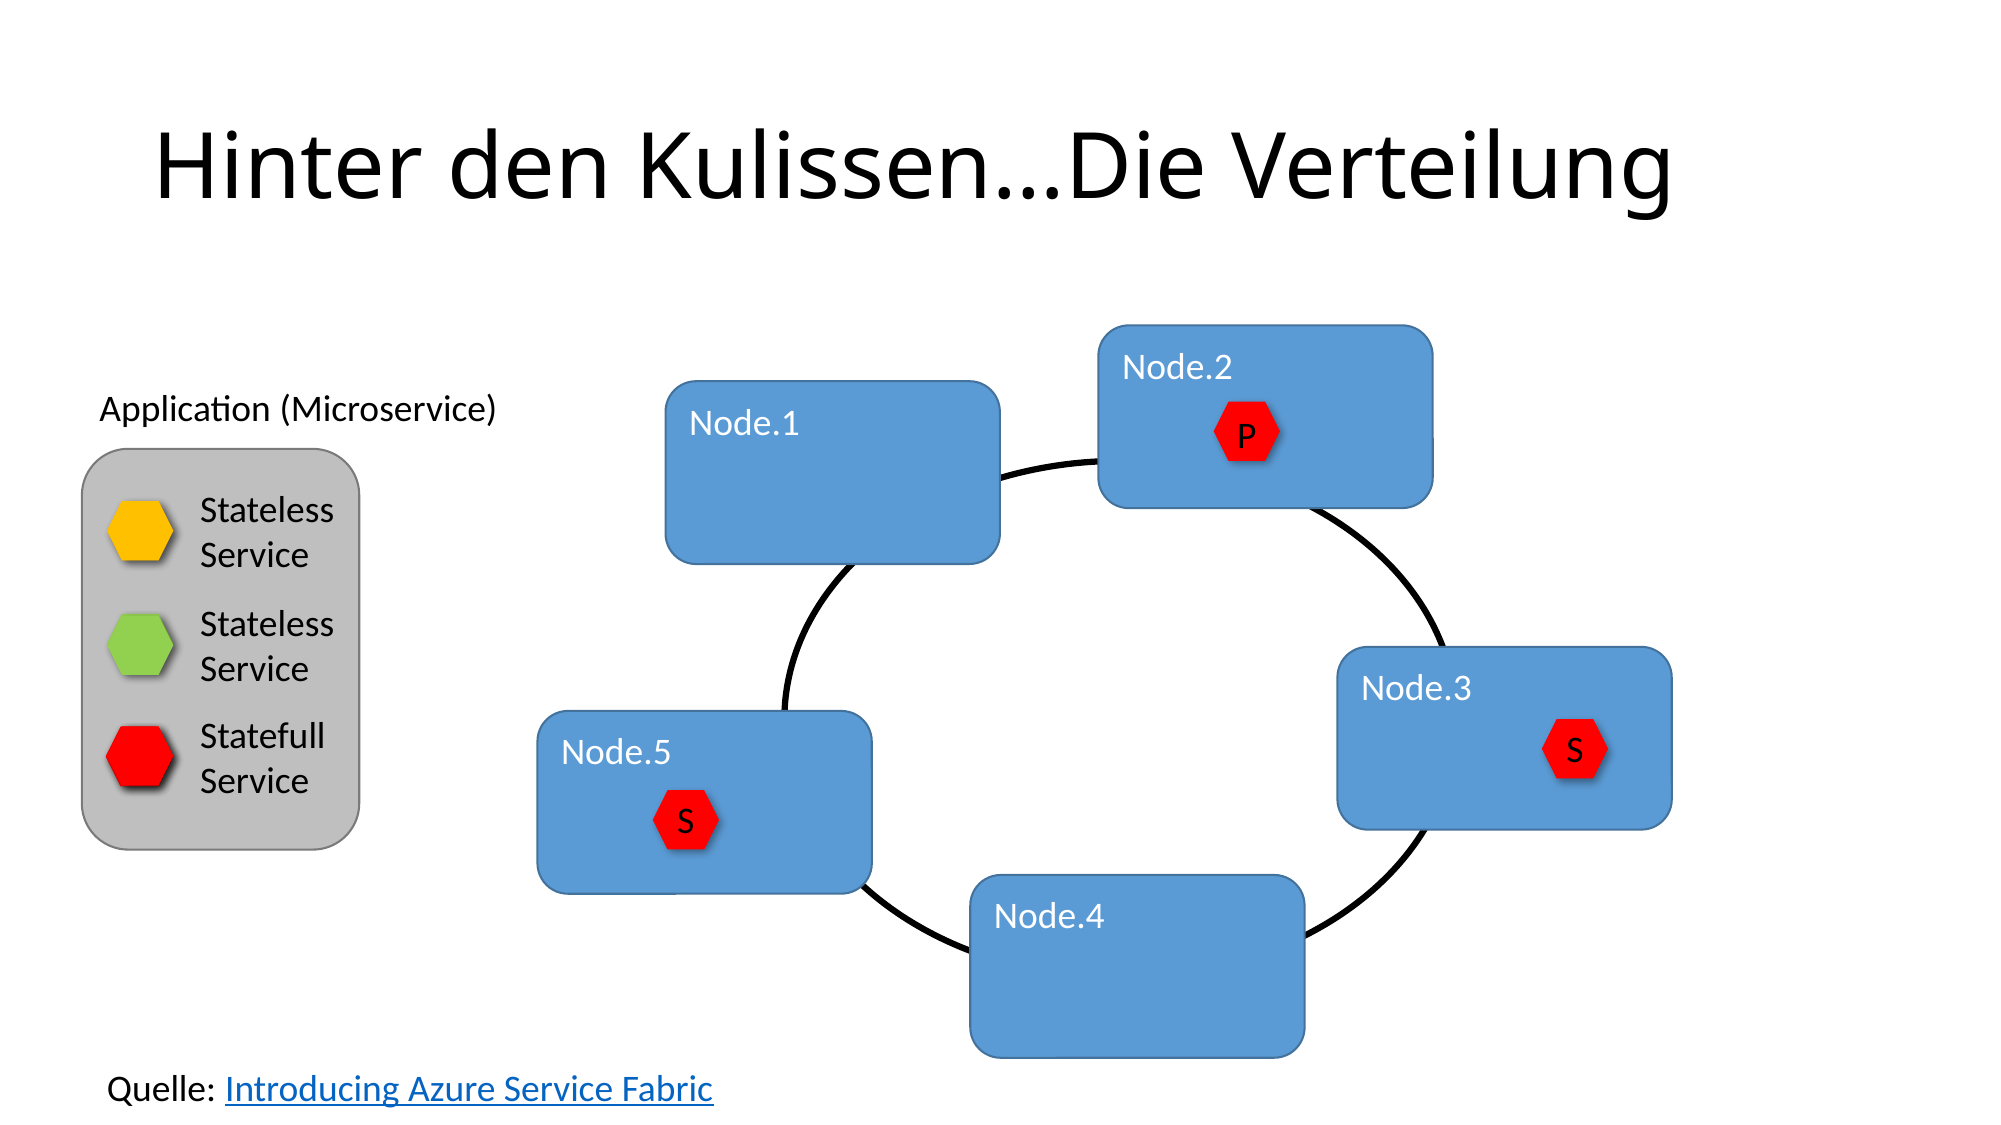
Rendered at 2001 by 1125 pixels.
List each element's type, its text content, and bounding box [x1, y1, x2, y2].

text_box [783, 460, 1444, 952]
text_box Node.4 [969, 873, 1306, 1059]
text_box Stateless Service [185, 591, 350, 697]
text_box Node.1 [664, 380, 1001, 566]
text_box [105, 725, 175, 787]
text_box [1213, 401, 1280, 464]
text_box Quelle: Introducing Azure Service Fabric [92, 1056, 729, 1116]
text_box Statefull Service [185, 703, 341, 809]
text_box Node.5 [536, 709, 873, 895]
text_box [105, 500, 175, 562]
text_box [80, 447, 361, 851]
text_box Stateless Service [185, 477, 350, 583]
title Hinter den Kulissen…Die Verteilung [137, 59, 1863, 278]
text_box Node.3 [1336, 645, 1673, 831]
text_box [652, 788, 719, 850]
text_box Application (Microservice) [84, 377, 513, 437]
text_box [1541, 717, 1609, 779]
text_box [105, 614, 175, 676]
text_box Node.2 [1097, 324, 1434, 510]
